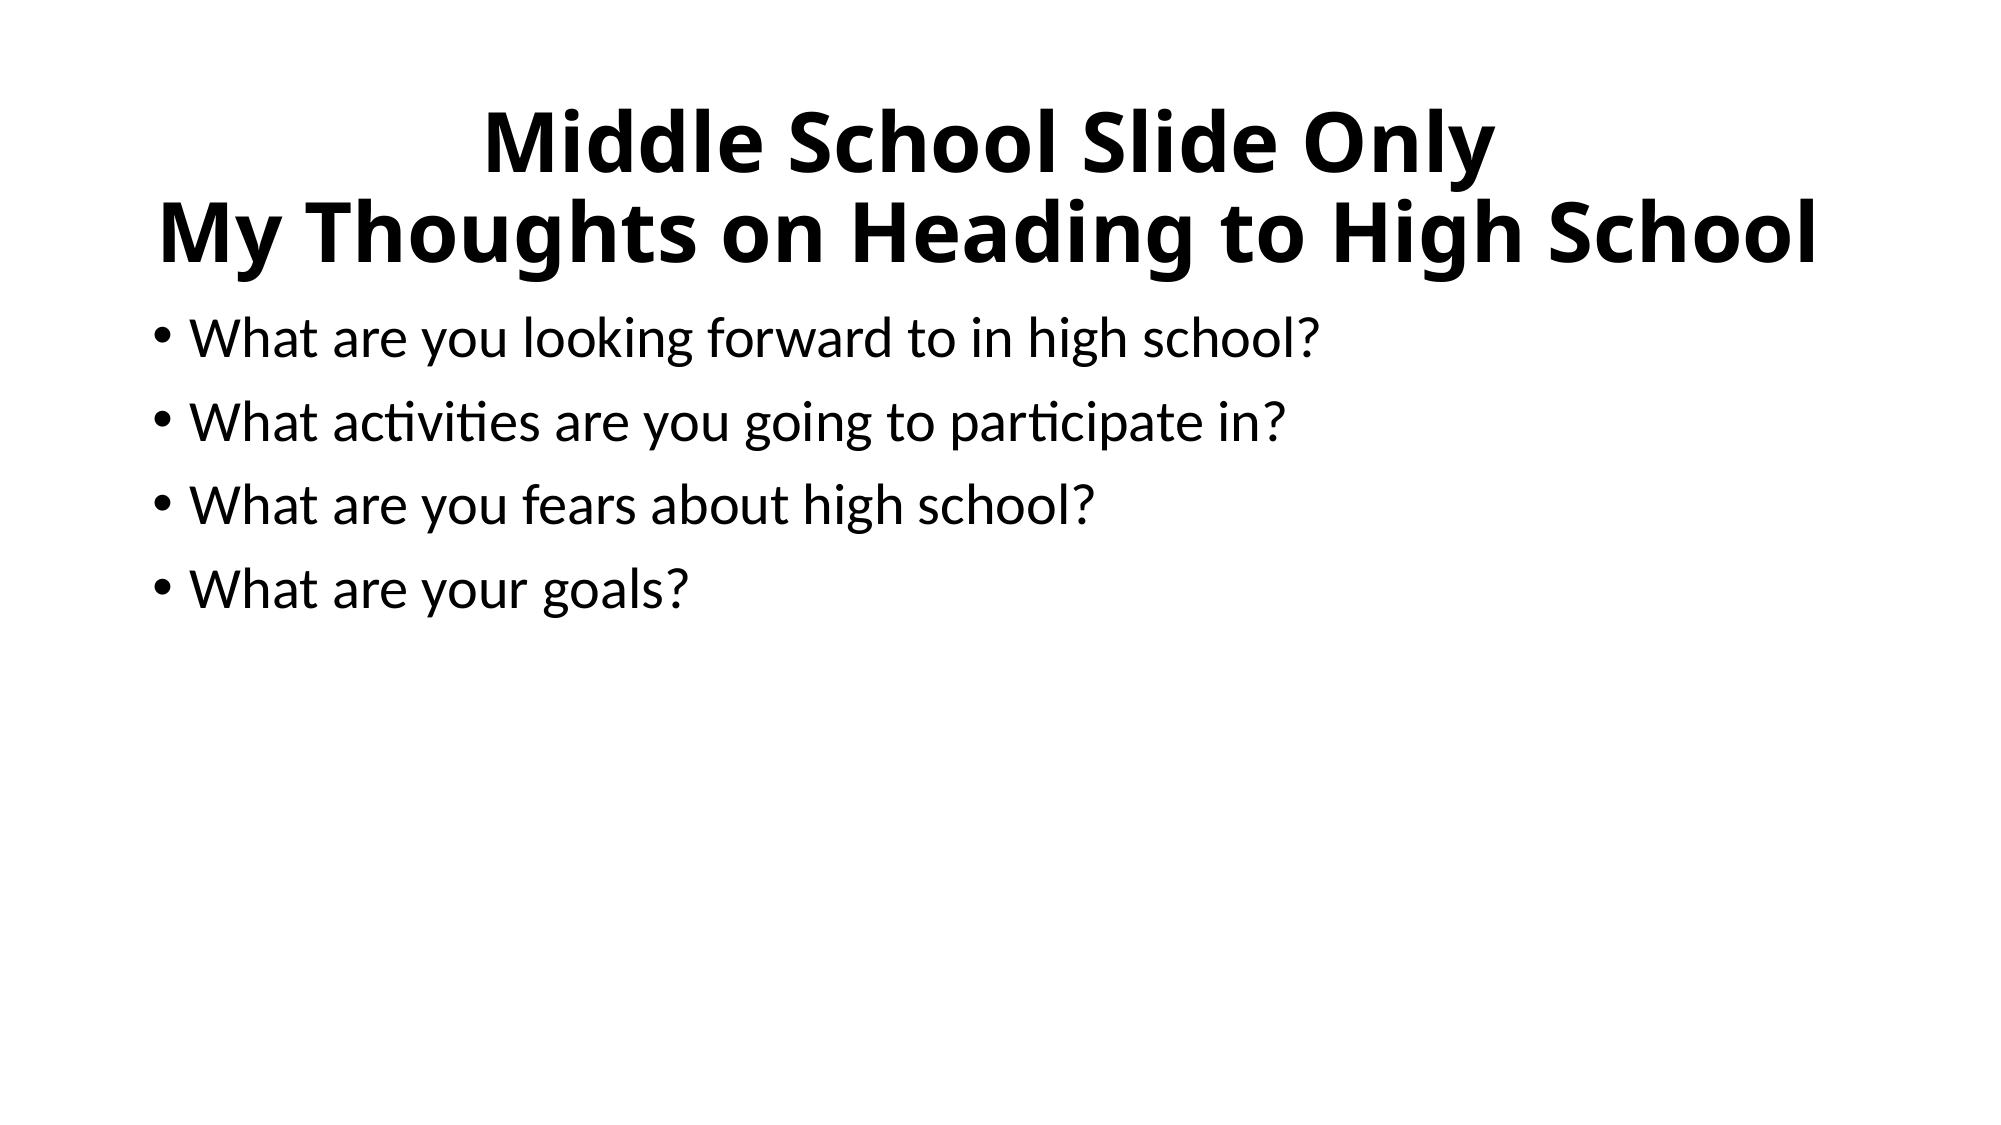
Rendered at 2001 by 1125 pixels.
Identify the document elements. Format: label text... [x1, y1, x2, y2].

list What are you looking forward to in high school? What activities are you going to participate in? What are you fears about high school? What are your goals? [137, 299, 1863, 1014]
title Middle School Slide Only My Thoughts on Heading to High School [137, 82, 1863, 299]
